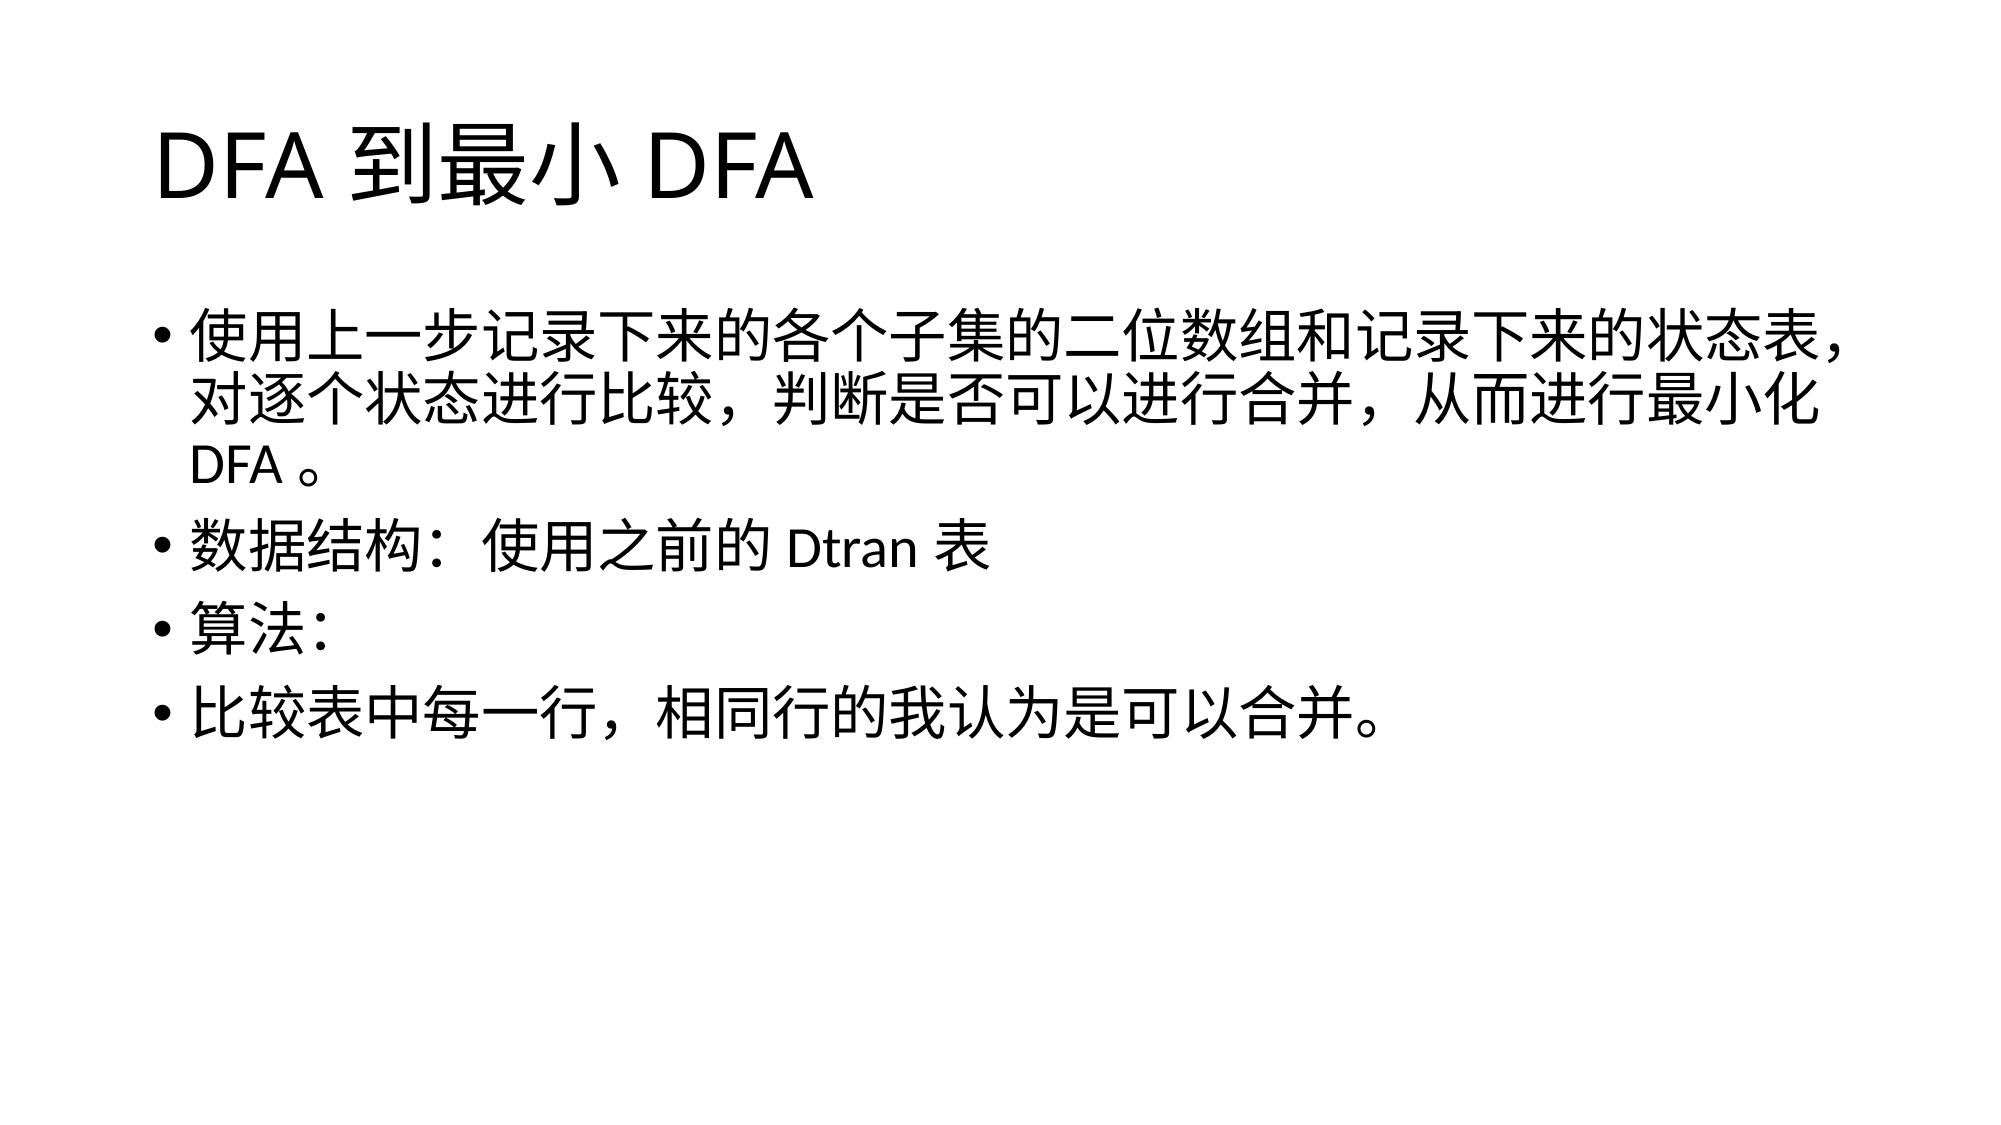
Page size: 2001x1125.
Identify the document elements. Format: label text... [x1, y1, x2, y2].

title DFA到最小DFA [137, 59, 1863, 278]
list 使用上一步记录下来的各个子集的二位数组和记录下来的状态表，对逐个状态进行比较，判断是否可以进行合并，从而进行最小化DFA。 数据结构：使用之前的Dtran表 算法： 比较表中每一行，相同行的我认为是可以合并。 [137, 299, 1863, 1014]
